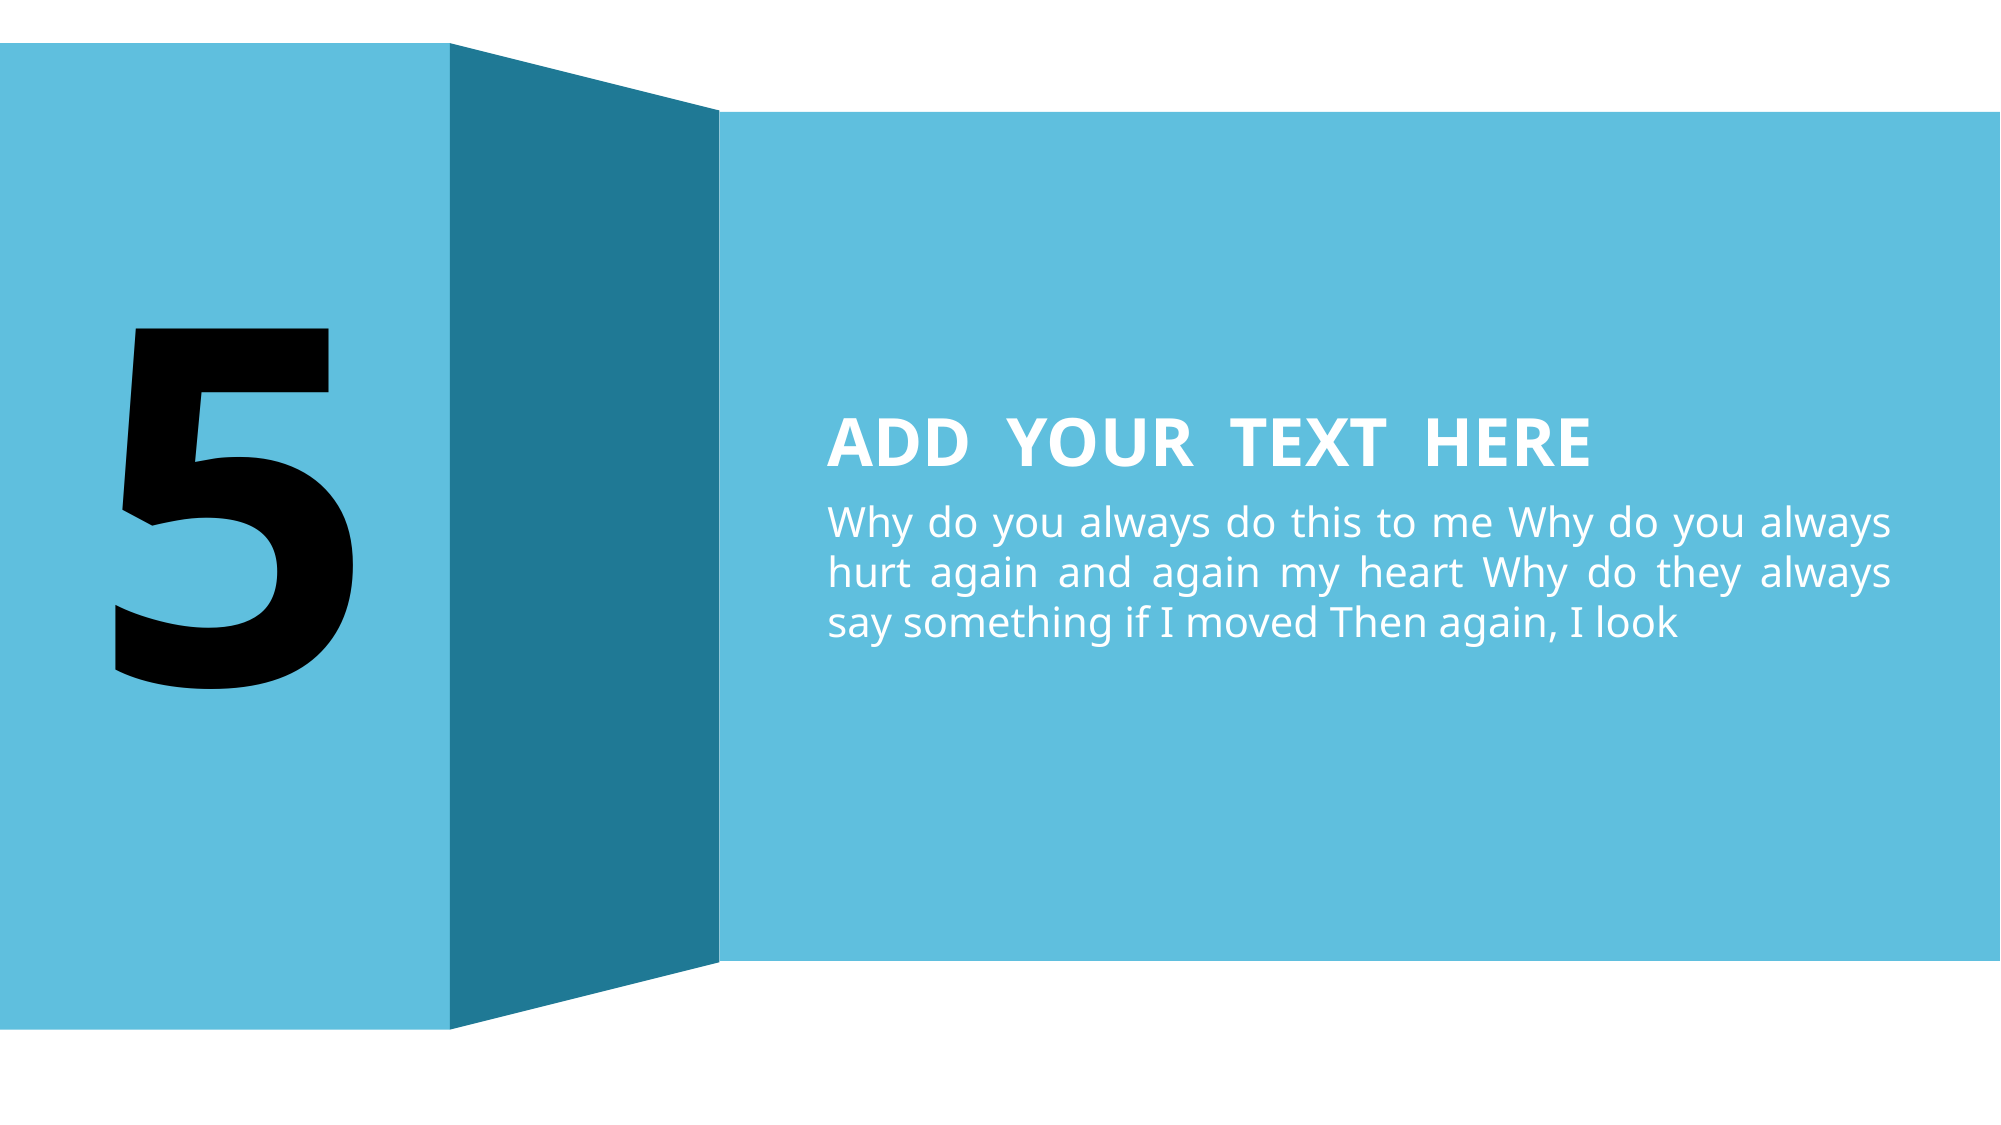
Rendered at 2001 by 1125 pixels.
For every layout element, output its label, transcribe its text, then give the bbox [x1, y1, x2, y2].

text_box 5 [76, 179, 374, 792]
text_box Why do you always do this to me Why do you always hurt again and again my heart Why do they always say something if I moved Then again, I look [812, 488, 1907, 654]
text_box [719, 111, 2000, 961]
text_box [0, 43, 449, 1030]
text_box [449, 43, 720, 1030]
text_box ADD YOUR TEXT HERE [812, 392, 1713, 488]
